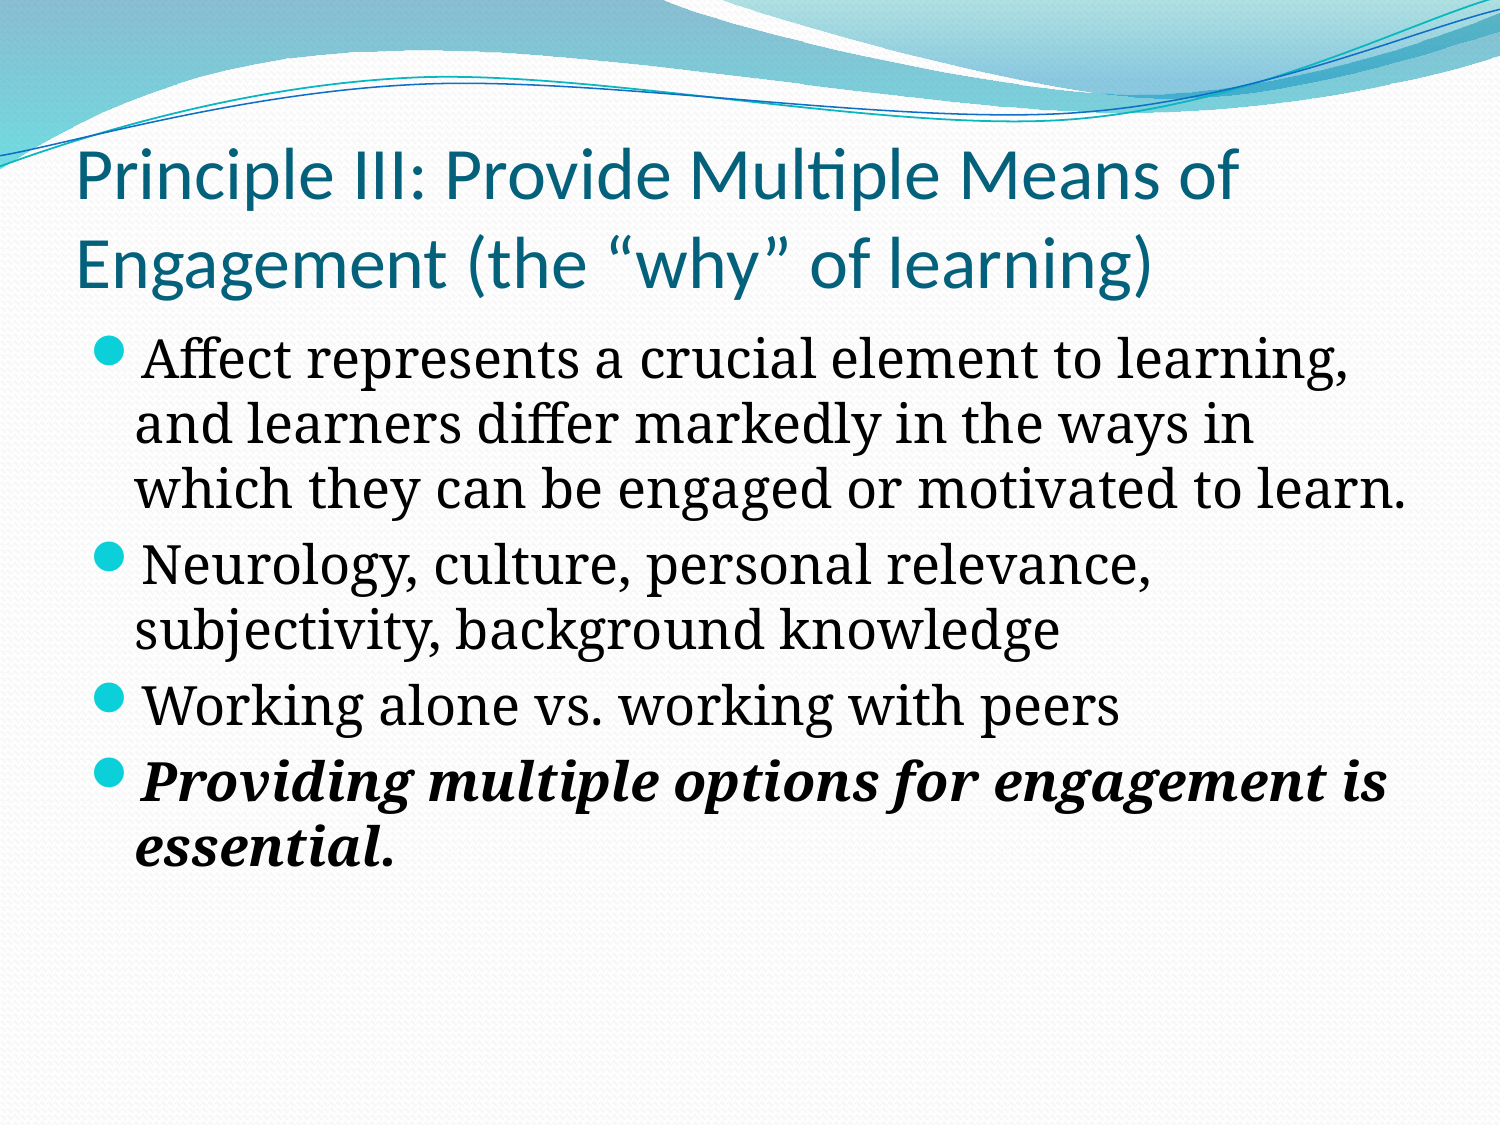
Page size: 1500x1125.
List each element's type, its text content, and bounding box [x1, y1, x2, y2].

list Affect represents a crucial element to learning, and learners differ markedly in the ways in which they can be engaged or motivated to learn. Neurology, culture, personal relevance, subjectivity, background knowledge Working alone vs. working with peers Providing multiple options for engagement is essential. [75, 317, 1425, 1038]
title Principle III: Provide Multiple Means of Engagement (the “why” of learning) [75, 115, 1425, 303]
